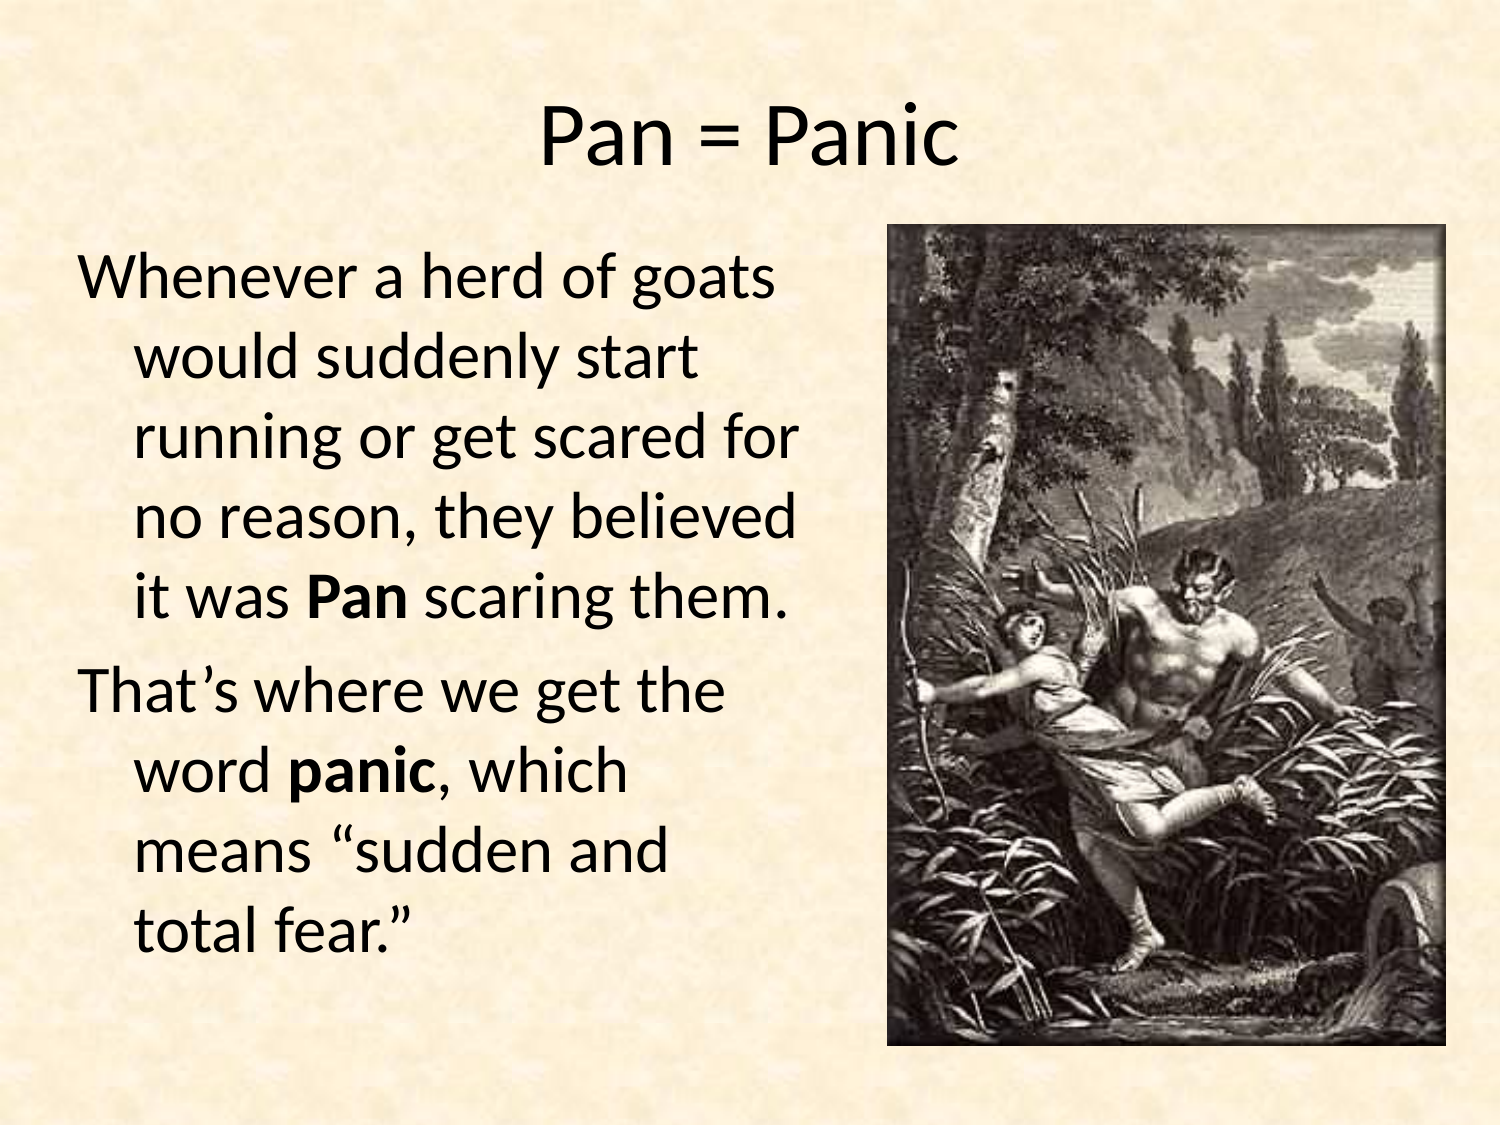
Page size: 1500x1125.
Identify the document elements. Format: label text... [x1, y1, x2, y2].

title Pan = Panic [74, 44, 1426, 213]
text_box Whenever a herd of goats would suddenly start running or get scared for no reason, they believed it was Pan scaring them. That’s where we get the word panic, which means “sudden and total fear.” [62, 224, 825, 1075]
picture [0, 0, 1500, 1125]
